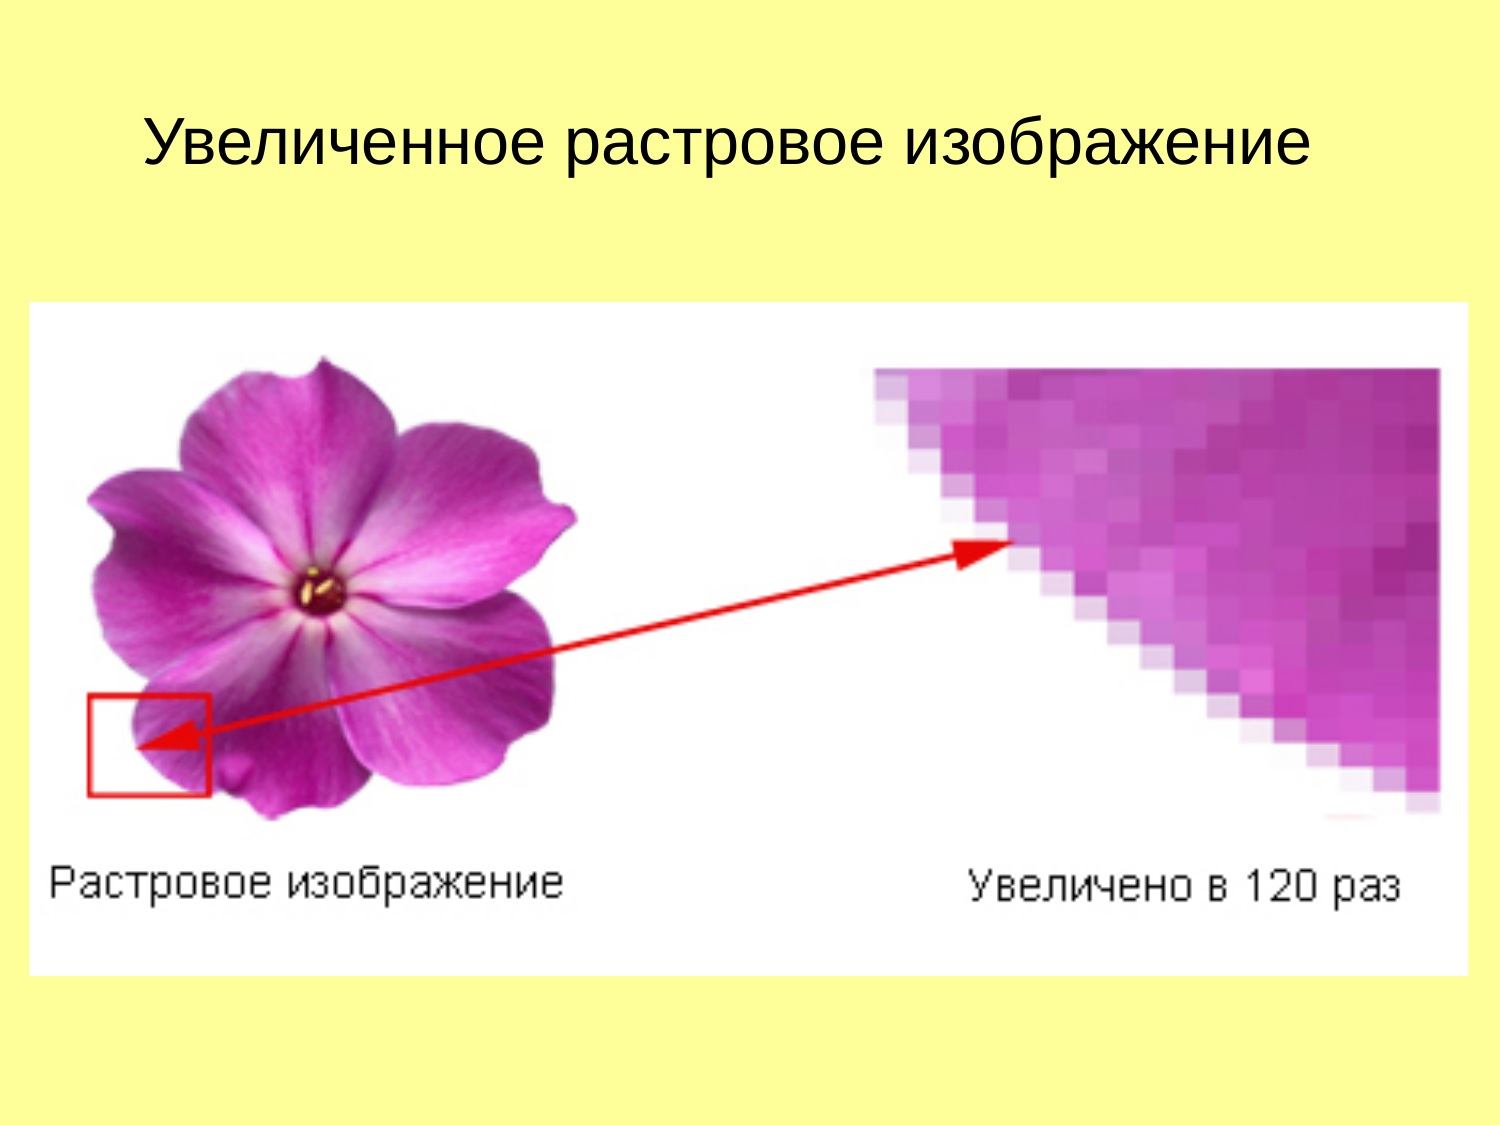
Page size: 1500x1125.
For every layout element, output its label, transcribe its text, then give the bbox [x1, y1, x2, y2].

picture [29, 302, 1469, 977]
text_box Увеличенное растровое изображение [127, 90, 1329, 186]
